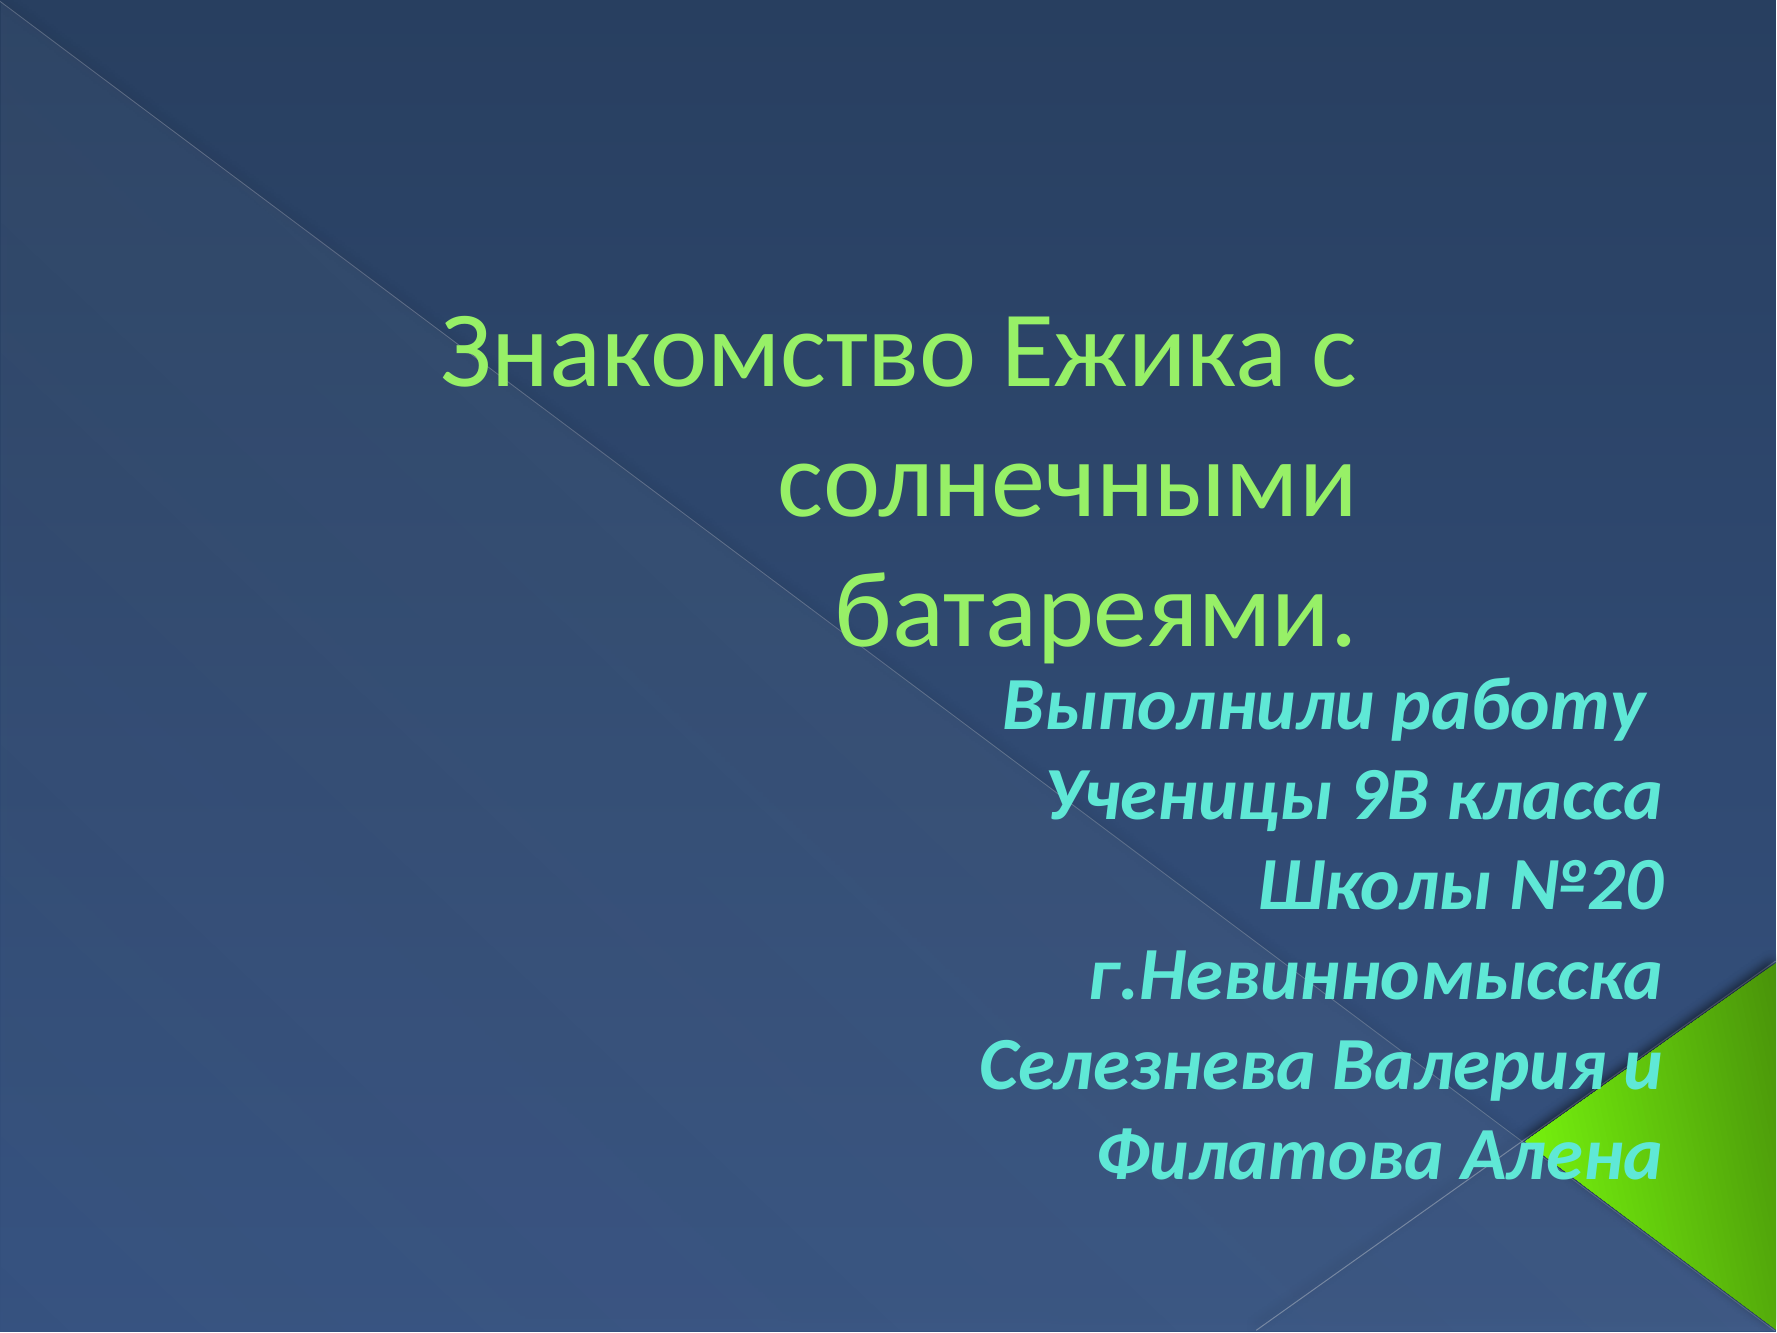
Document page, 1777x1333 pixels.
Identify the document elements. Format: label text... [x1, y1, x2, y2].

title Знакомство Ежика с солнечными батареями. [215, 154, 1376, 677]
subtitle Выполнили работу Ученицы 9В класса Школы №20 г.Невинномысска Селезнева Валерия и Филатова Алена [675, 645, 1689, 1003]
